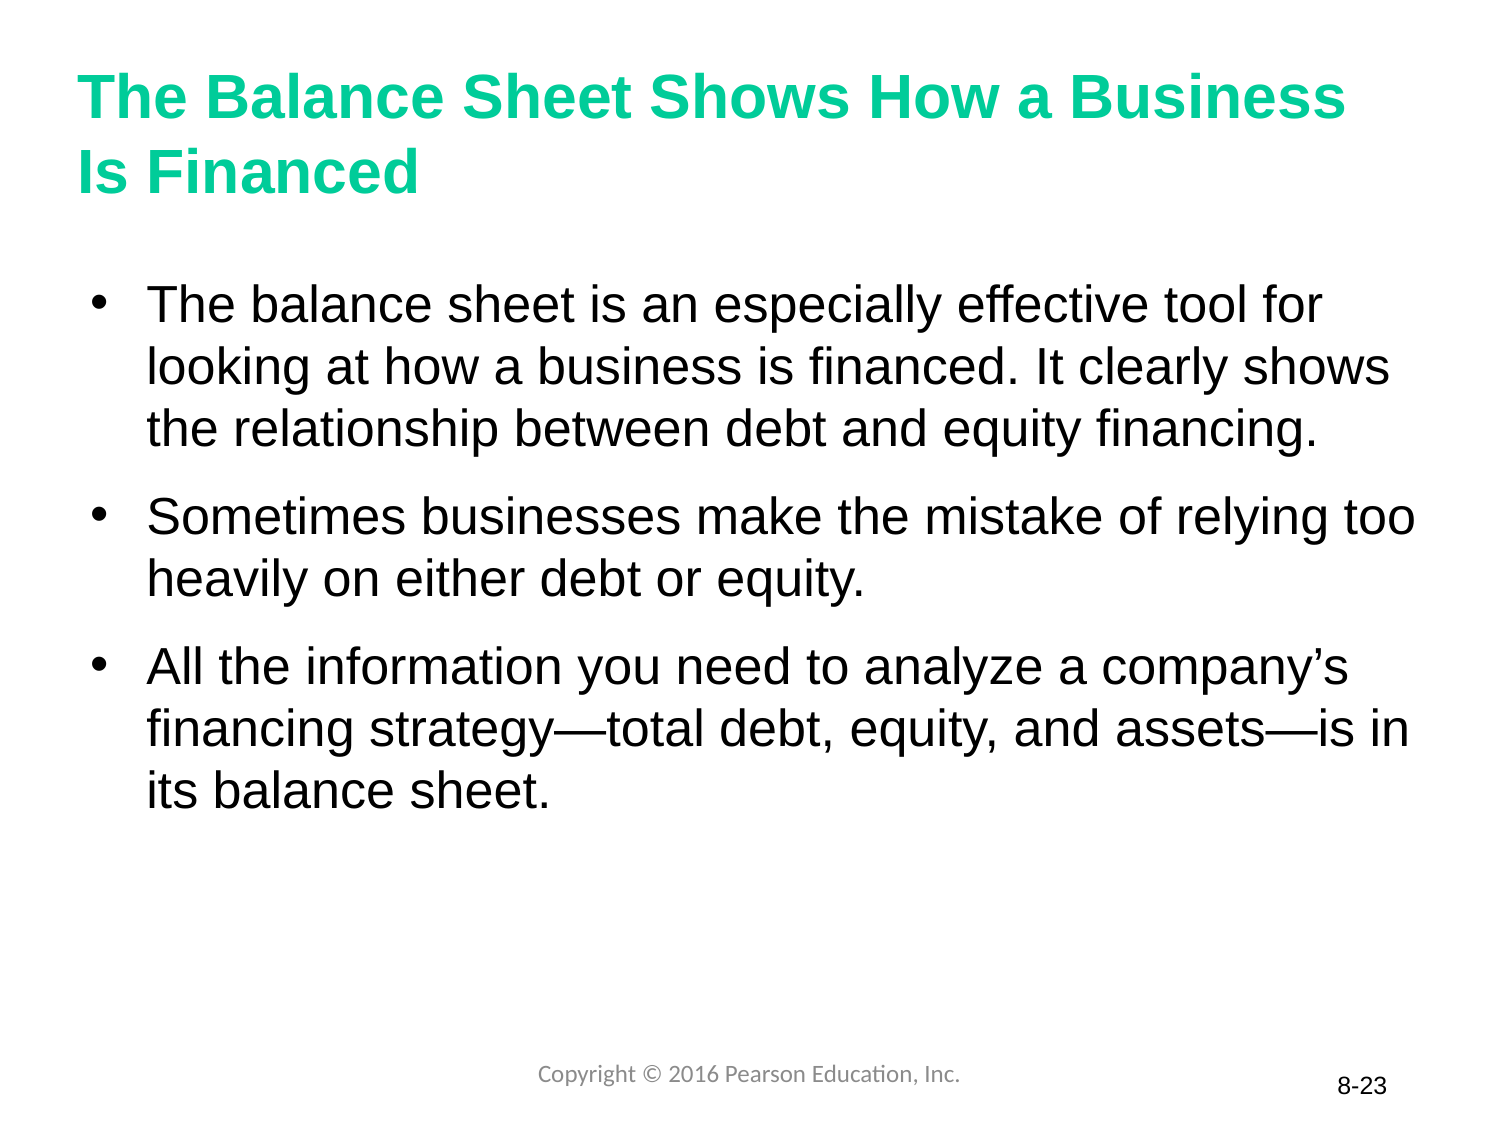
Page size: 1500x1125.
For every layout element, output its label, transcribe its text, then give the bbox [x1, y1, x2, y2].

footer Copyright © 2016 Pearson Education, Inc. [512, 1042, 988, 1103]
list The balance sheet is an especially effective tool for looking at how a business is financed. It clearly shows the relationship between debt and equity financing. Sometimes businesses make the mistake of relying too heavily on either debt or equity. All the information you need to analyze a company’s financing strategy—total debt, equity, and assets—is in its balance sheet. [75, 262, 1475, 1005]
title The Balance Sheet Shows How a Business Is Financed [62, 37, 1413, 225]
